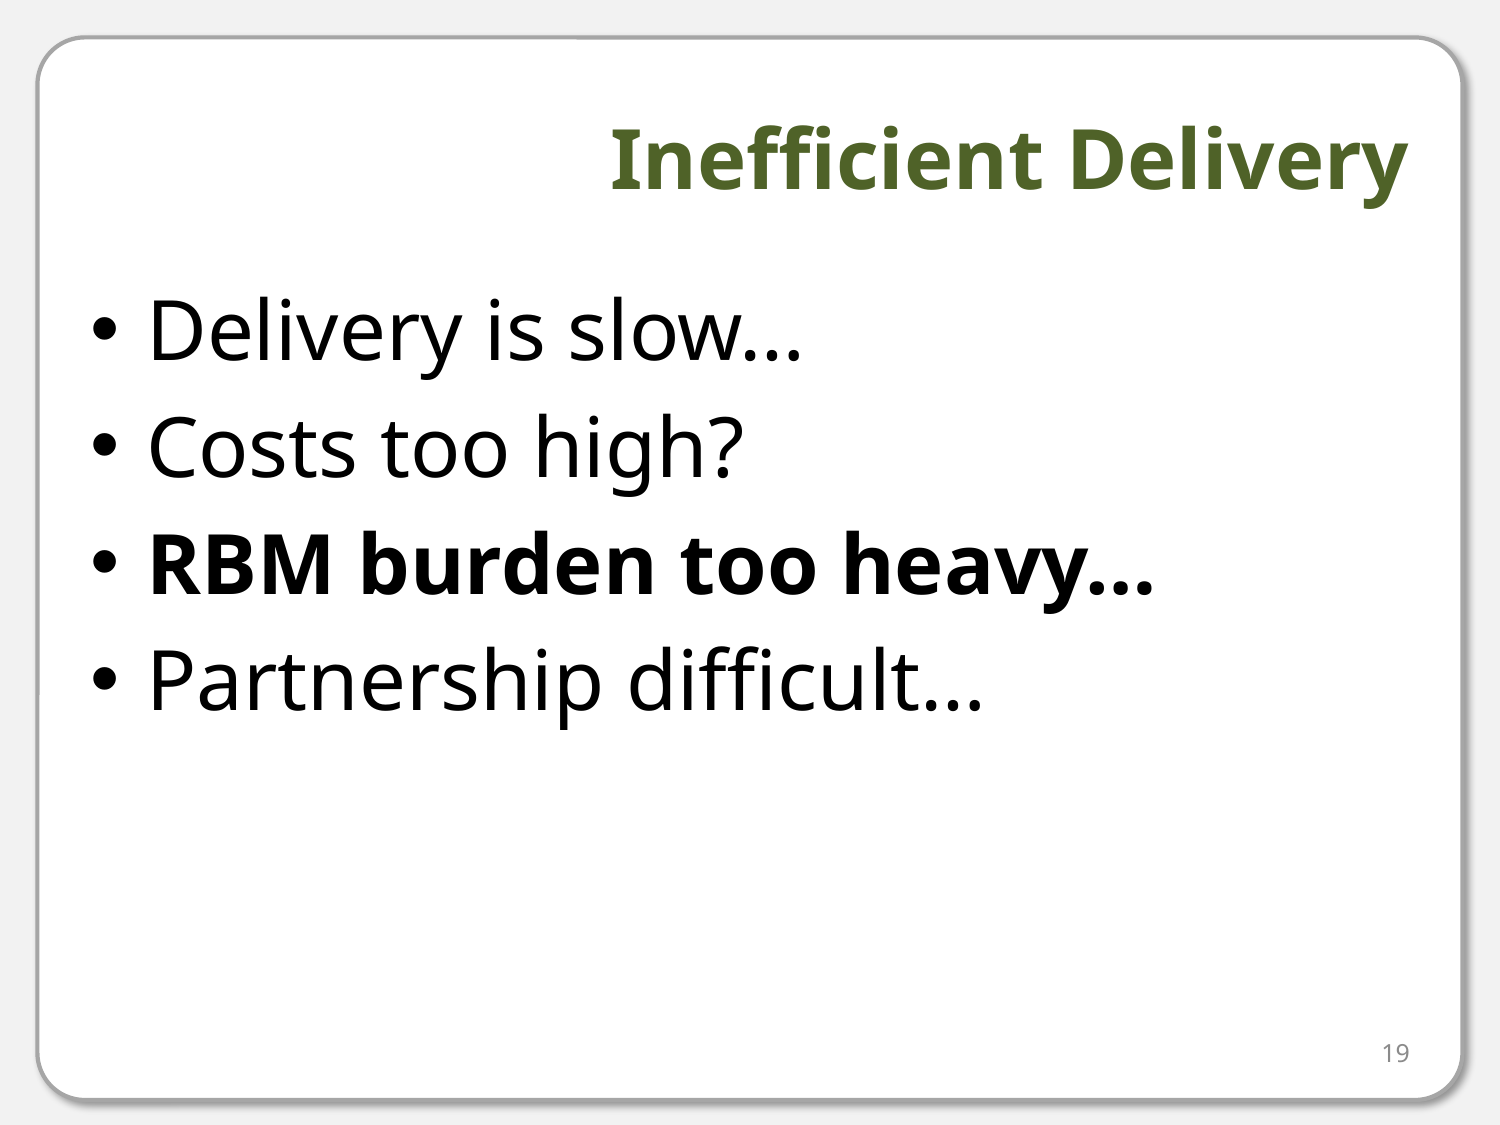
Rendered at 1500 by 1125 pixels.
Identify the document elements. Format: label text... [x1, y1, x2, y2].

title Inefficient Delivery [75, 62, 1425, 250]
slide_number 19 [1074, 1025, 1425, 1085]
list Delivery is slow… Costs too high? RBM burden too heavy… Partnership difficult… [75, 270, 1425, 1013]
